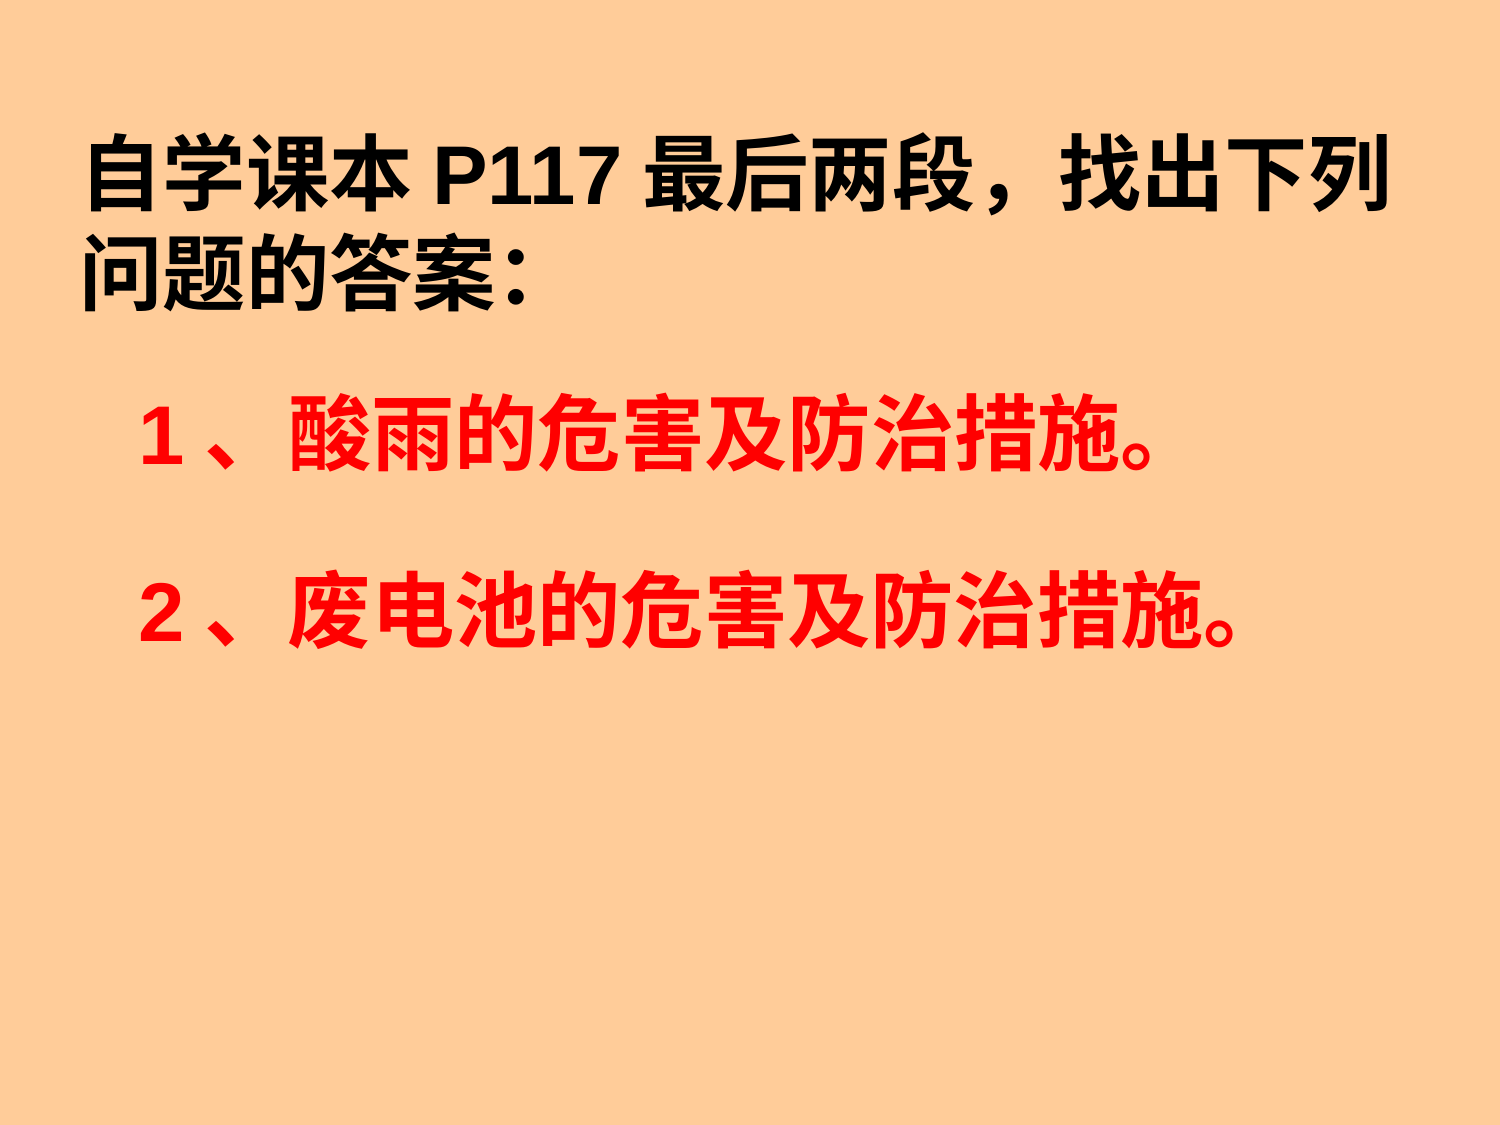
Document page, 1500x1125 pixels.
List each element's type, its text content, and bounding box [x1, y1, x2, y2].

text_box 自学课本P117最后两段，找出下列问题的答案： [64, 113, 1436, 329]
text_box 1、酸雨的危害及防治措施。 [123, 373, 1400, 489]
text_box 2、废电池的危害及防治措施。 [123, 550, 1341, 666]
